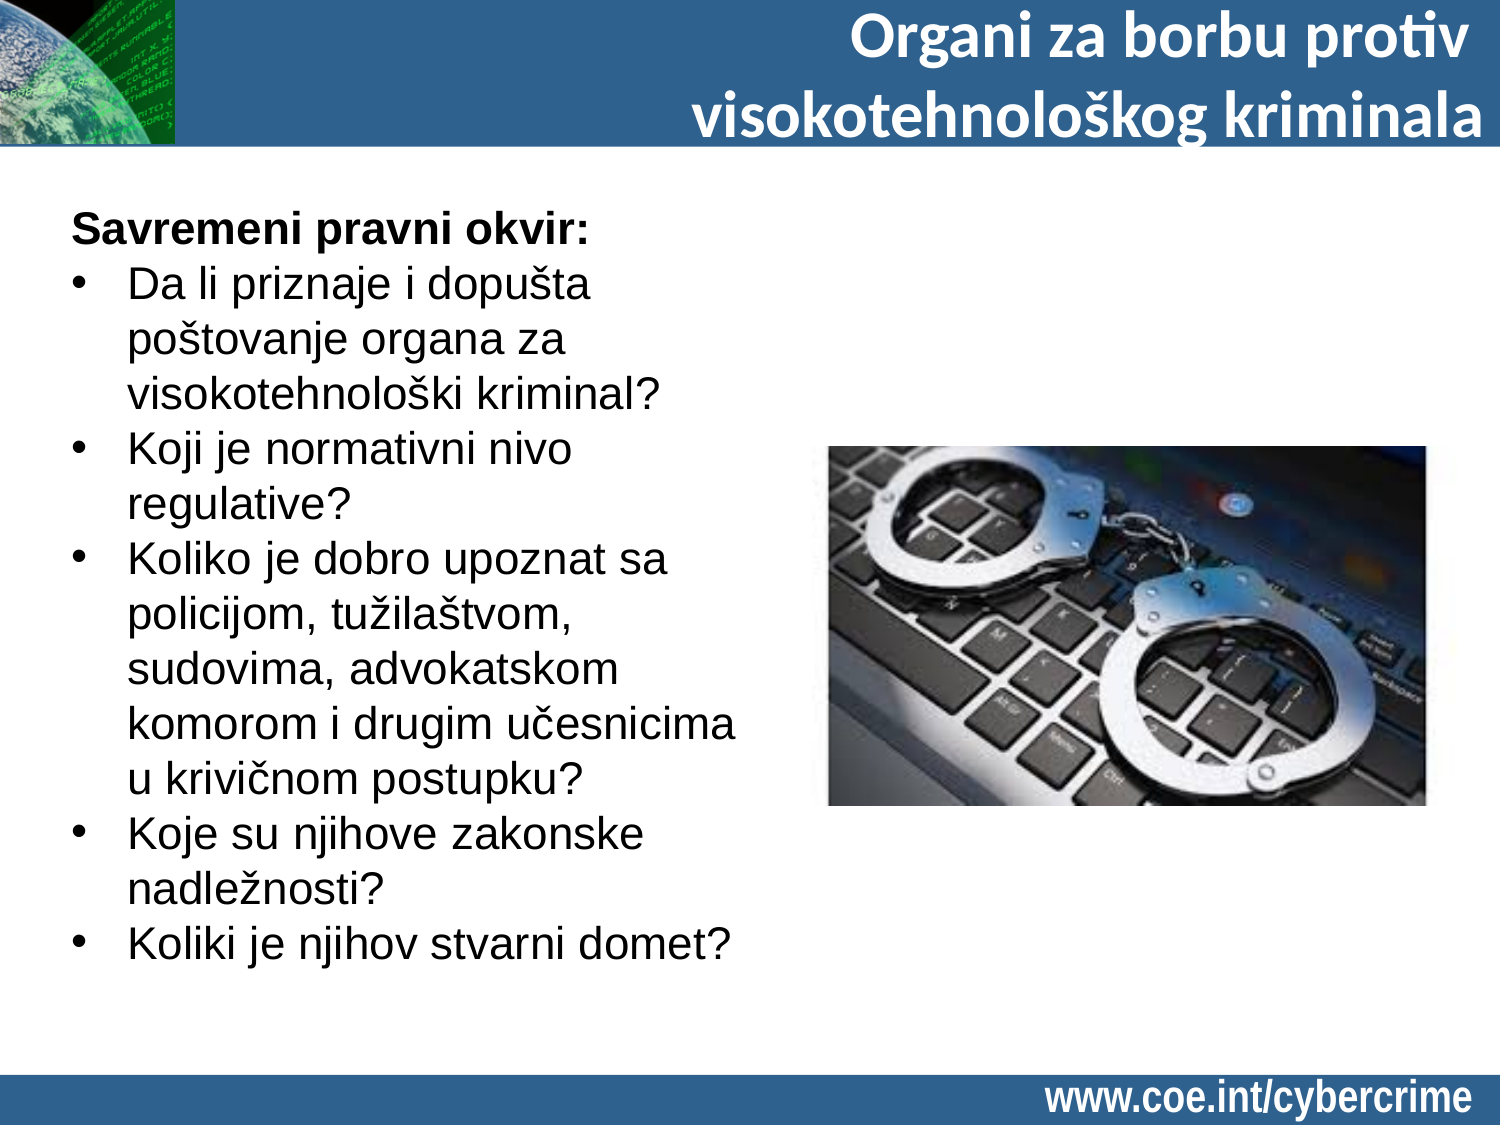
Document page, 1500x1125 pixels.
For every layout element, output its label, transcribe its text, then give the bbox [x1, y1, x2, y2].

text_box www.coe.int/cybercrime [1030, 1059, 1500, 1125]
text_box [0, 1073, 1030, 1125]
text_box Savremeni pravni okvir: Da li priznaje i dopušta poštovanje organa za visokotehnološki kriminal? Koji je normativni nivo regulative? Koliko je dobro upoznat sa policijom, tužilaštvom, sudovima, advokatskom komorom i drugim učesnicima u krivičnom postupku? Koje su njihove zakonske nadležnosti? Koliki je njihov stvarni domet? [56, 191, 775, 976]
text_box Organi za borbu protiv visokotehnološkog kriminala [177, 0, 1500, 149]
picture [0, 0, 175, 144]
picture [758, 445, 1500, 806]
